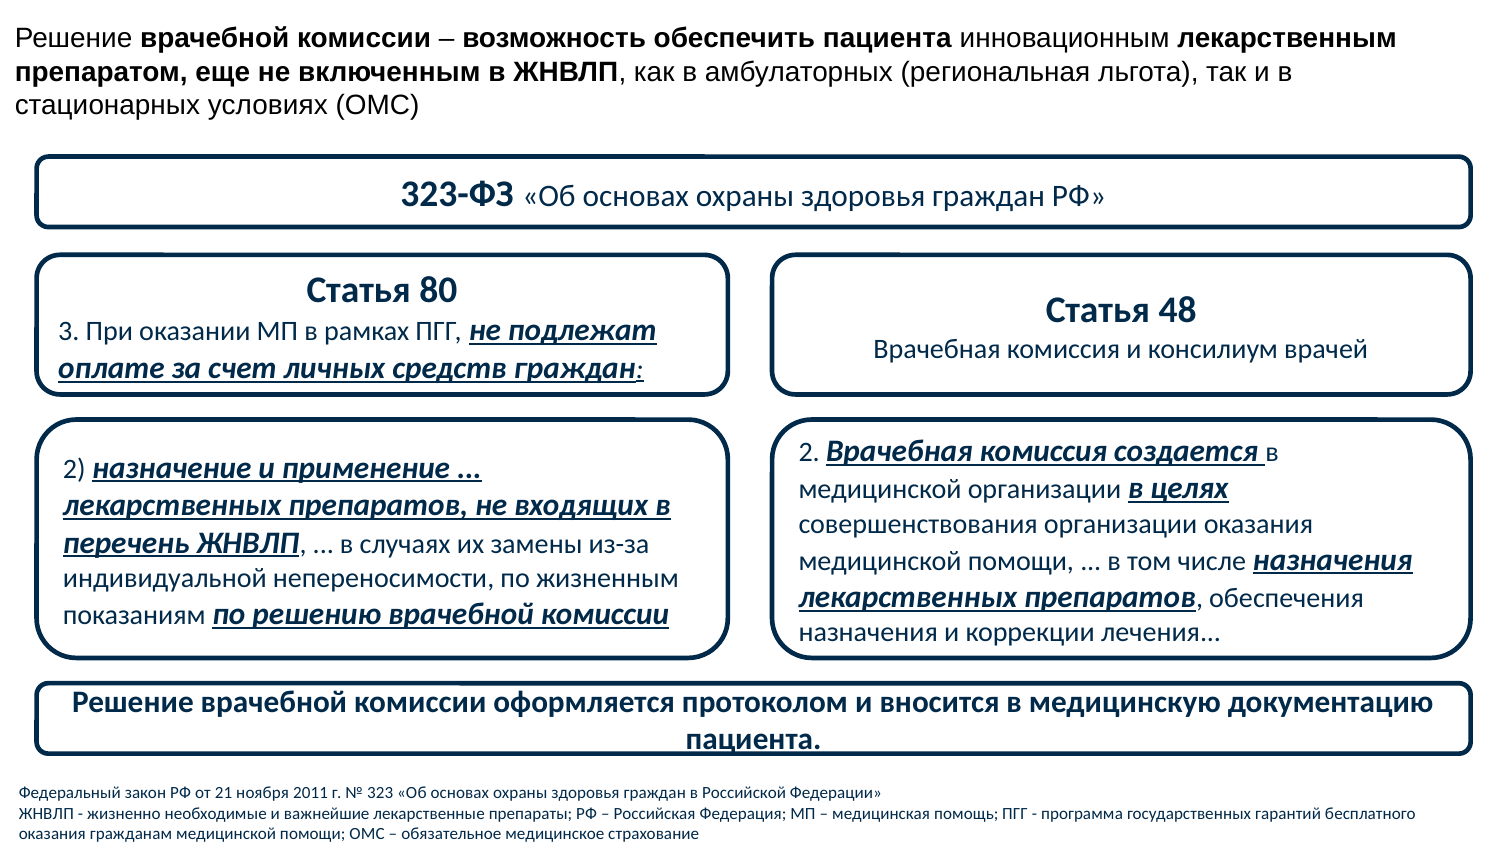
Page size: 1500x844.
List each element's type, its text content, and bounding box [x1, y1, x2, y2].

subtitle Решение врачебной комиссии – возможность обеспечить пациента инновационным лекарственным препаратом, еще не включенным в ЖНВЛП, как в амбулаторных (региональная льгота), так и в стационарных условиях (ОМС) [0, 12, 1500, 129]
text_box Решение врачебной комиссии оформляется протоколом и вносится в медицинскую документацию пациента. [35, 682, 1472, 755]
text_box 323-ФЗ «Об основах охраны здоровья граждан РФ» [35, 155, 1472, 229]
text_box Статья 48 Врачебная комиссия и консилиум врачей [770, 253, 1472, 396]
text_box 2) назначение и применение ... лекарственных препаратов, не входящих в перечень ЖНВЛП, ... в случаях их замены из-за индивидуальной непереносимости, по жизненным показаниям по решению врачебной комиссии [35, 418, 729, 659]
text_box Федеральный закон РФ от 21 ноября 2011 г. № 323 «Об основах охраны здоровья граждан в Российской Федерации» ЖНВЛП - жизненно необходимые и важнейшие лекарственные препараты; РФ – Российская Федерация; МП – медицинская помощь; ПГГ - программа государственных гарантий бесплатного оказания гражданам медицинской помощи; ОМС – обязательное медицинское страхование [18, 781, 1471, 844]
text_box Статья 80 3. При оказании МП в рамках ПГГ, не подлежат оплате за счет личных средств граждан: [35, 253, 729, 396]
text_box 2. Врачебная комиссия создается в медицинской организации в целях совершенствования организации оказания медицинской помощи, ... в том числе назначения лекарственных препаратов, обеспечения назначения и коррекции лечения... [770, 418, 1472, 659]
